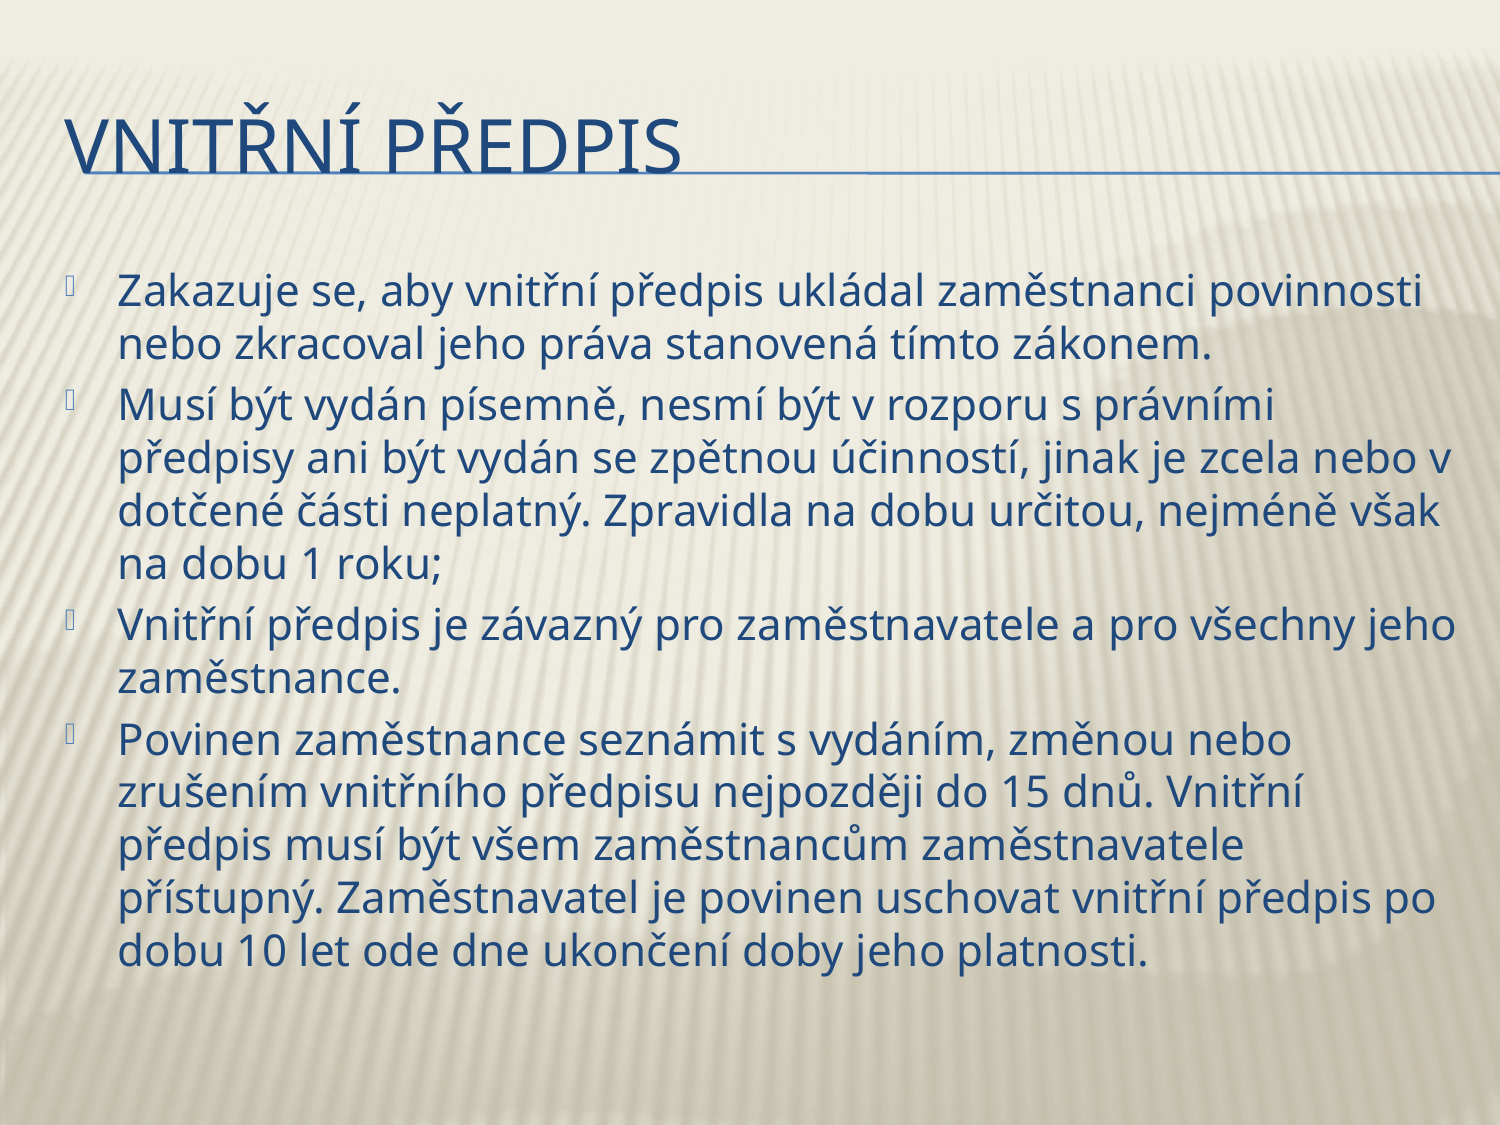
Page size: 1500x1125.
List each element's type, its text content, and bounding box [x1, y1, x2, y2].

title Vnitřní předpis [50, 75, 1475, 213]
list Zakazuje se, aby vnitřní předpis ukládal zaměstnanci povinnosti nebo zkracoval jeho práva stanovená tímto zákonem. Musí být vydán písemně, nesmí být v rozporu s právními předpisy ani být vydán se zpětnou účinností, jinak je zcela nebo v dotčené části neplatný. Zpravidla na dobu určitou, nejméně však na dobu 1 roku; Vnitřní předpis je závazný pro zaměstnavatele a pro všechny jeho zaměstnance. Povinen zaměstnance seznámit s vydáním, změnou nebo zrušením vnitřního předpisu nejpozději do 15 dnů. Vnitřní předpis musí být všem zaměstnancům zaměstnavatele přístupný. Zaměstnavatel je povinen uschovat vnitřní předpis po dobu 10 let ode dne ukončení doby jeho platnosti. [50, 254, 1475, 998]
